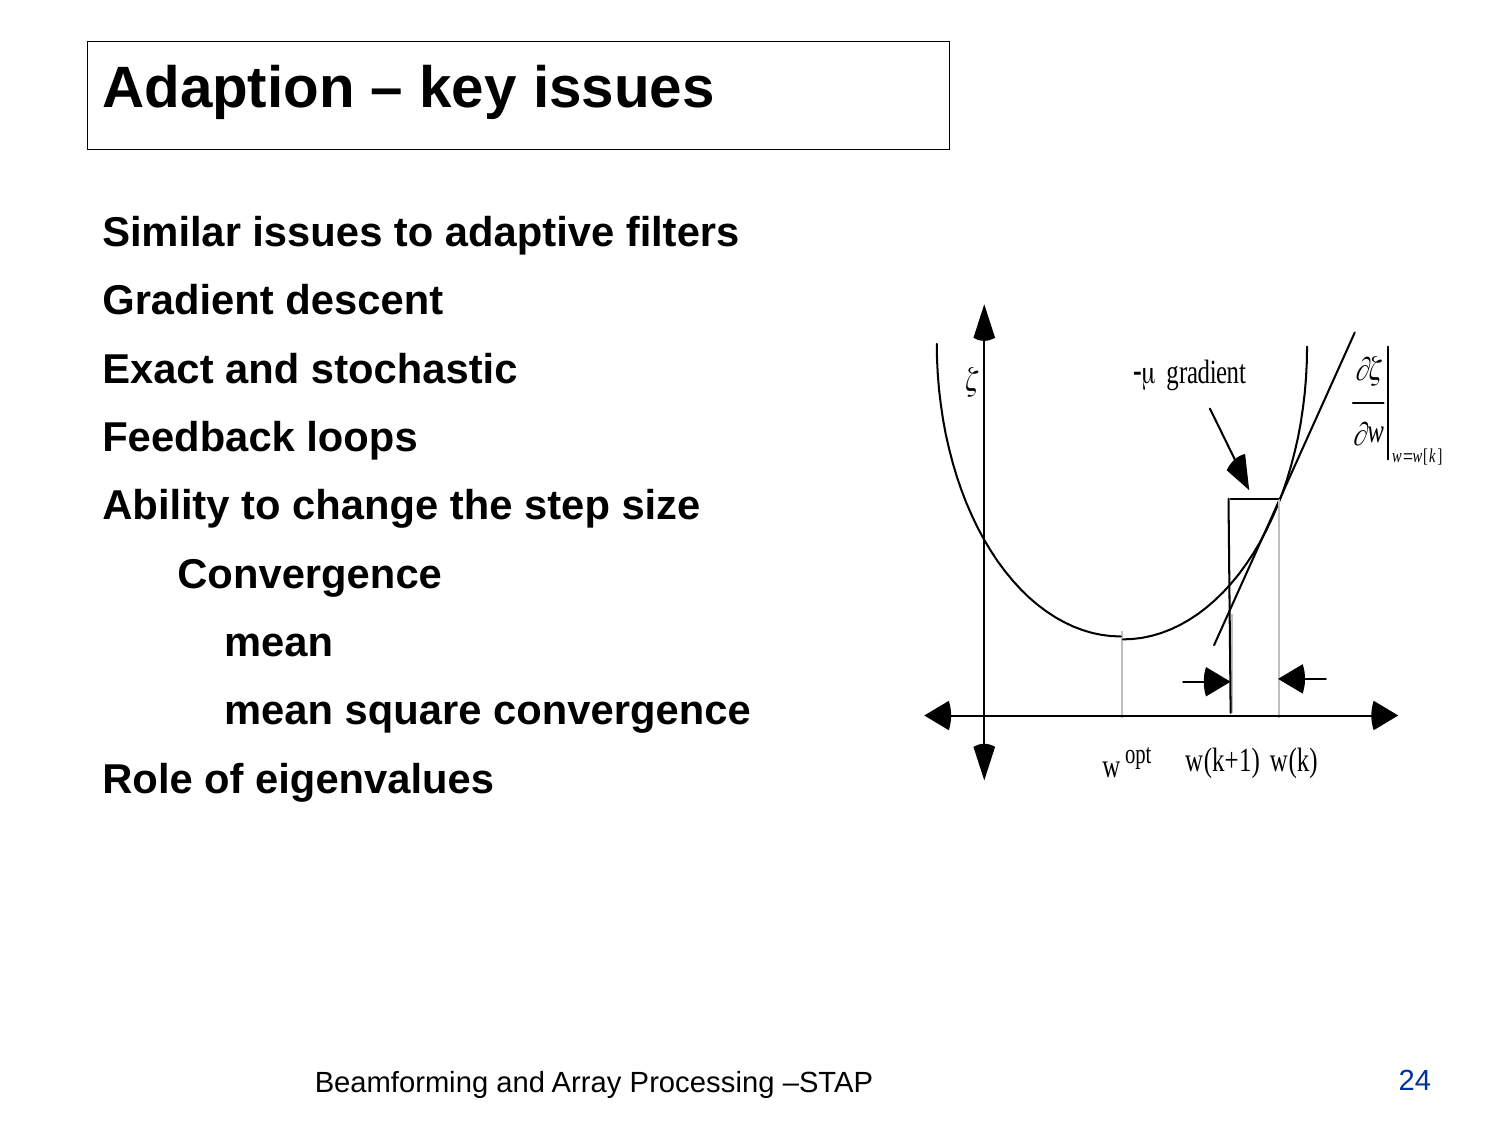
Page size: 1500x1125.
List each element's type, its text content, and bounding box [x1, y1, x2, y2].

title Adaption – key issues [87, 41, 950, 150]
text_box Similar issues to adaptive filters Gradient descent Exact and stochastic Feedback loops Ability to change the step size Convergence mean mean square convergence Role of eigenvalues [87, 187, 1000, 850]
slide_number 24 [1207, 1055, 1447, 1102]
picture [824, 287, 1451, 790]
